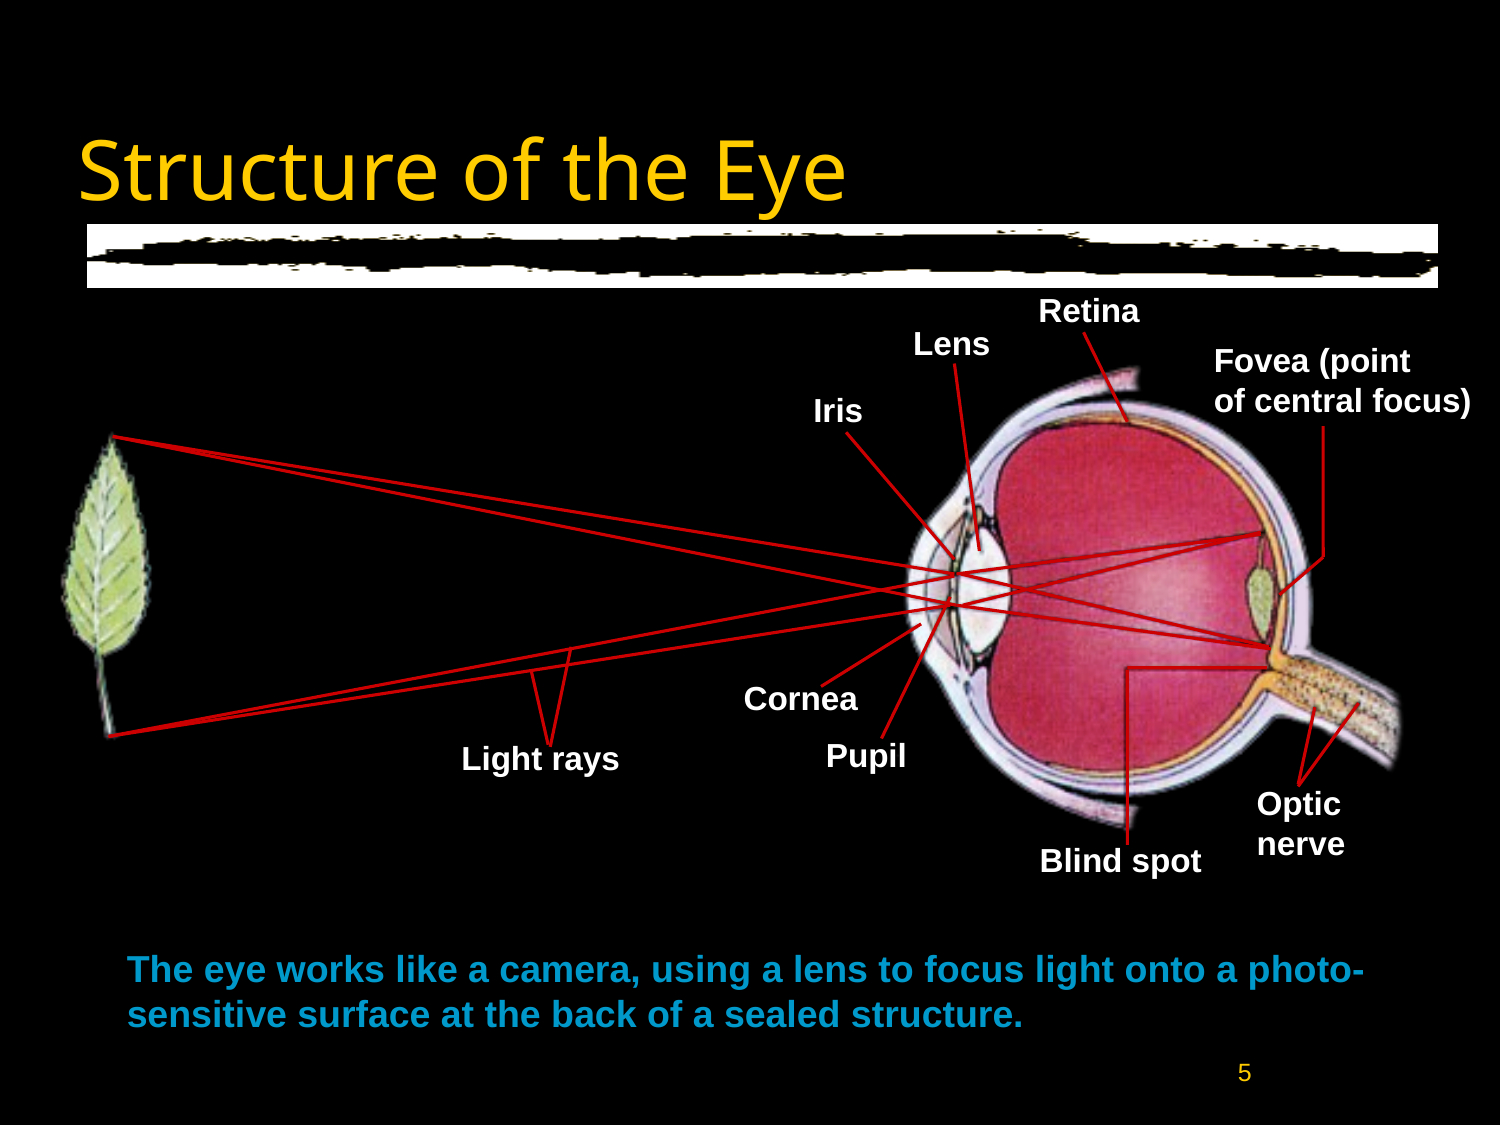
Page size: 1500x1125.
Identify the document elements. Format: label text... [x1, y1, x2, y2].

text_box The eye works like a camera, using a lens to focus light onto a photo- sensitive surface at the back of a sealed structure. [112, 937, 1381, 1043]
title Structure of the Eye [62, 37, 1338, 226]
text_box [49, 281, 1489, 888]
